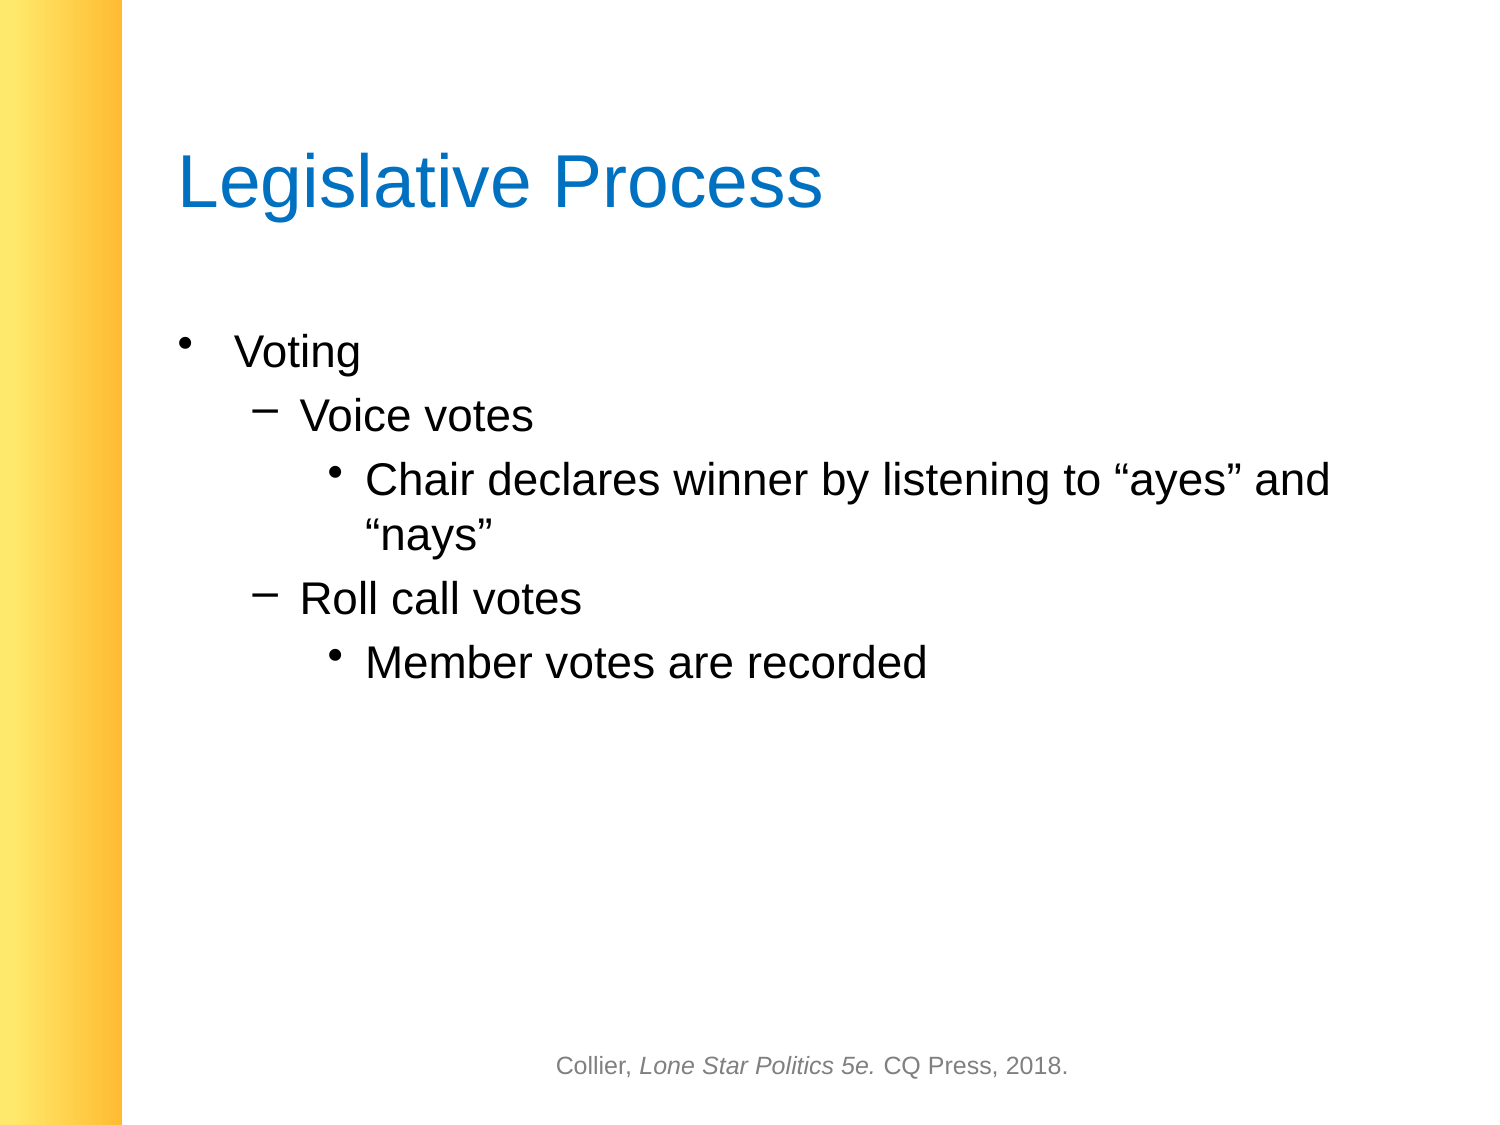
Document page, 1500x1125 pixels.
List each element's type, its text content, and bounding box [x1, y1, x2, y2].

text_box Collier, Lone Star Politics 5e. CQ Press, 2018. [525, 1042, 1100, 1087]
picture [0, 0, 1500, 1125]
list Voting Voice votes Chair declares winner by listening to “ayes” and “nays” Roll call votes Member votes are recorded [162, 314, 1363, 842]
title Legislative Process [162, 125, 1476, 313]
